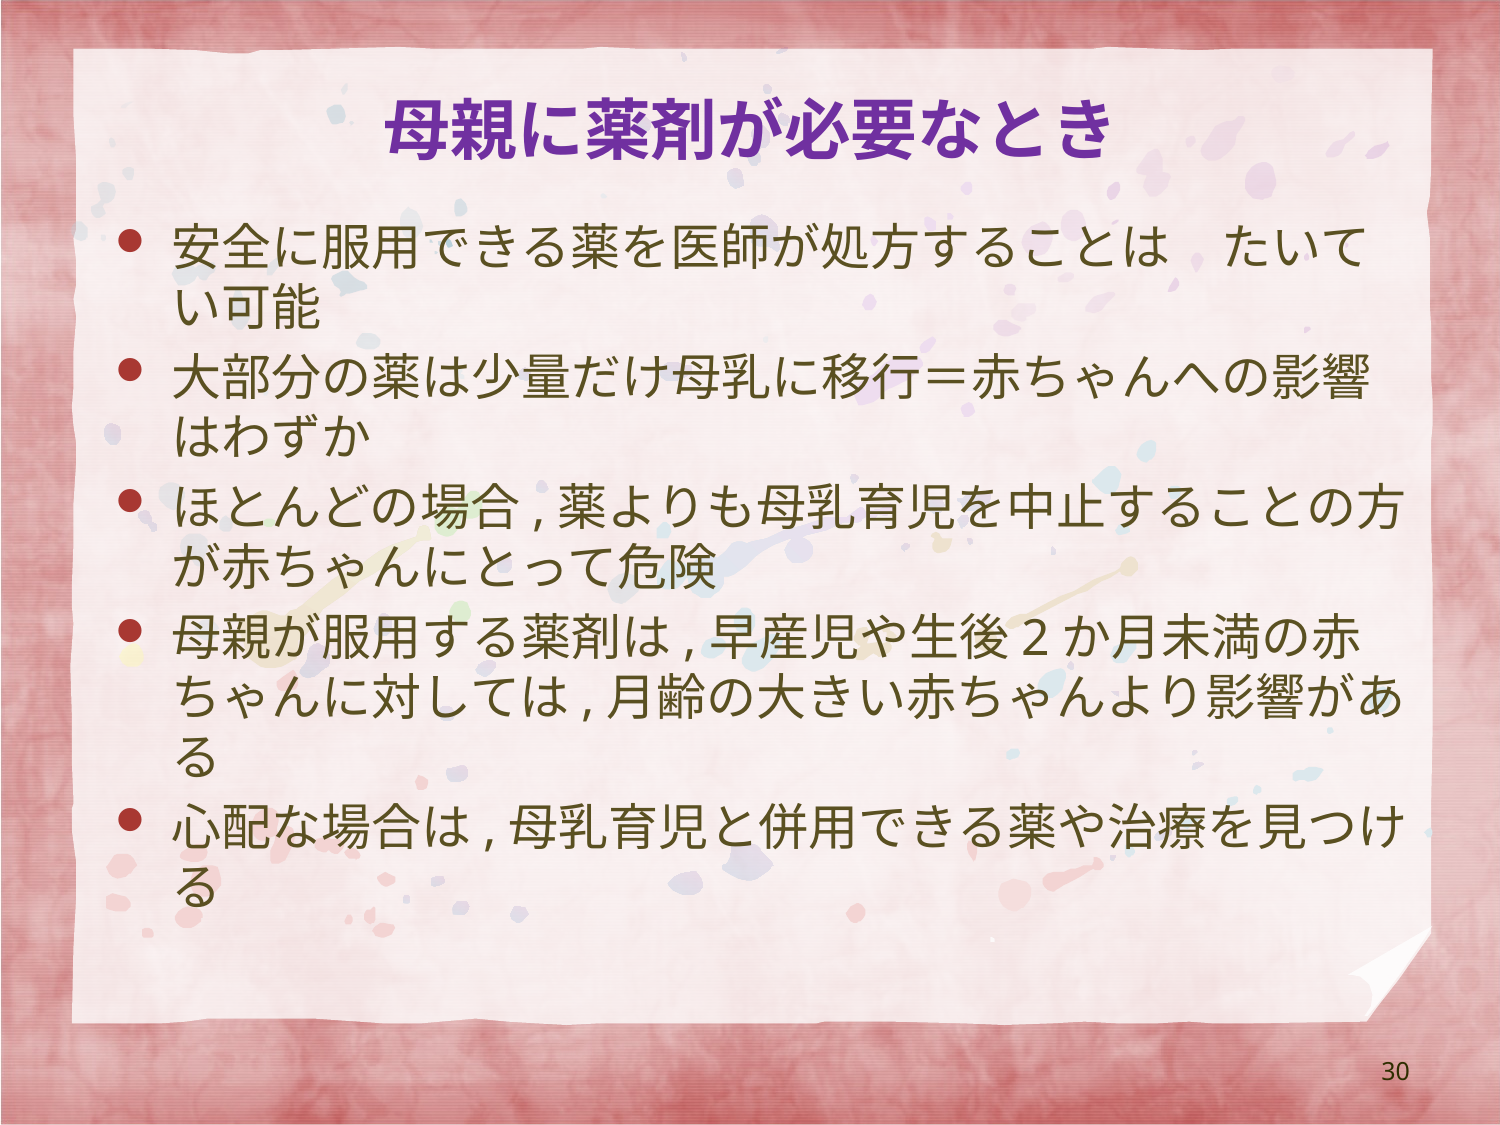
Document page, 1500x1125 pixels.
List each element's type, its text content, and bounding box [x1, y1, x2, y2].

slide_number 30 [1074, 1042, 1425, 1103]
list 安全に服用できる薬を医師が処方することは たいてい可能 大部分の薬は少量だけ母乳に移行＝赤ちゃんへの影響はわずか ほとんどの場合,薬よりも母乳育児を中止することの方が赤ちゃんにとって危険 母親が服用する薬剤は,早産児や生後2か月未満の赤ちゃんに対しては,月齢の大きい赤ちゃんより影響がある 心配な場合は,母乳育児と併用できる薬や治療を見つける [100, 207, 1424, 951]
picture [0, 0, 1500, 1125]
title 母親に薬剤が必要なとき [147, 68, 1355, 187]
